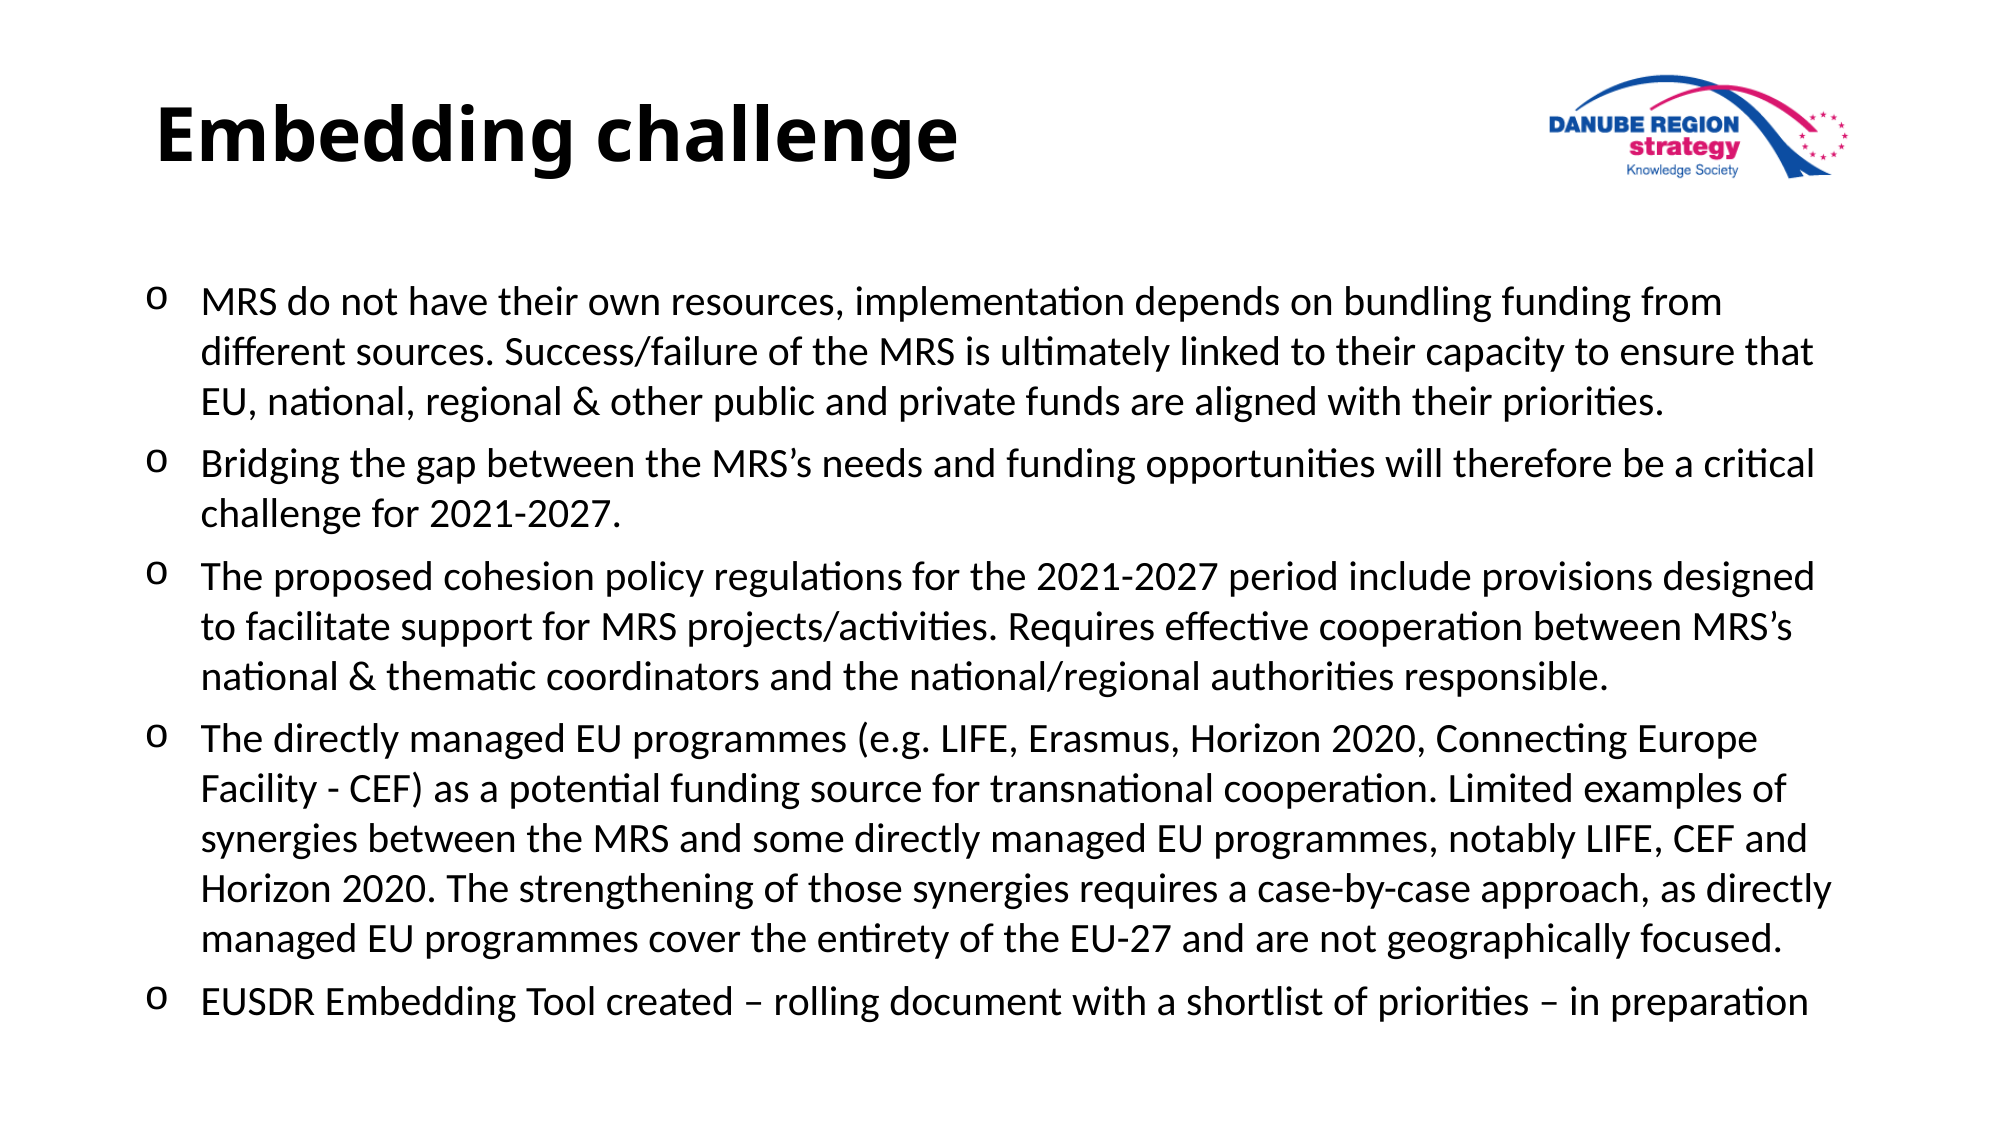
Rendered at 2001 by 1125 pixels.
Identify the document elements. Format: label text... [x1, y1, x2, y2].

title Embedding challenge [139, 28, 1865, 247]
text_box MRS do not have their own resources, implementation depends on bundling funding from different sources. Success/failure of the MRS is ultimately linked to their capacity to ensure that EU, national, regional & other public and private funds are aligned with their priorities. Bridging the gap between the MRS’s needs and funding opportunities will therefore be a critical challenge for 2021-2027. The proposed cohesion policy regulations for the 2021-2027 period include provisions designed to facilitate support for MRS projects/activities. Requires effective cooperation between MRS’s national & thematic coordinators and the national/regional authorities responsible. The directly managed EU programmes (e.g. LIFE, Erasmus, Horizon 2020, Connecting Europe Facility - CEF) as a potential funding source for transnational cooperation. Limited examples of synergies between the MRS and some directly managed EU programmes, notably LIFE, CEF and Horizon 2020. The strengthening of those synergies requires a case-by-case approach, as directly managed EU programmes cover the entirety of the EU-27 and are not geographically focused. EUSDR Embedding Tool created – rolling document with a shortlist of priorities – in preparation [129, 266, 1855, 1062]
